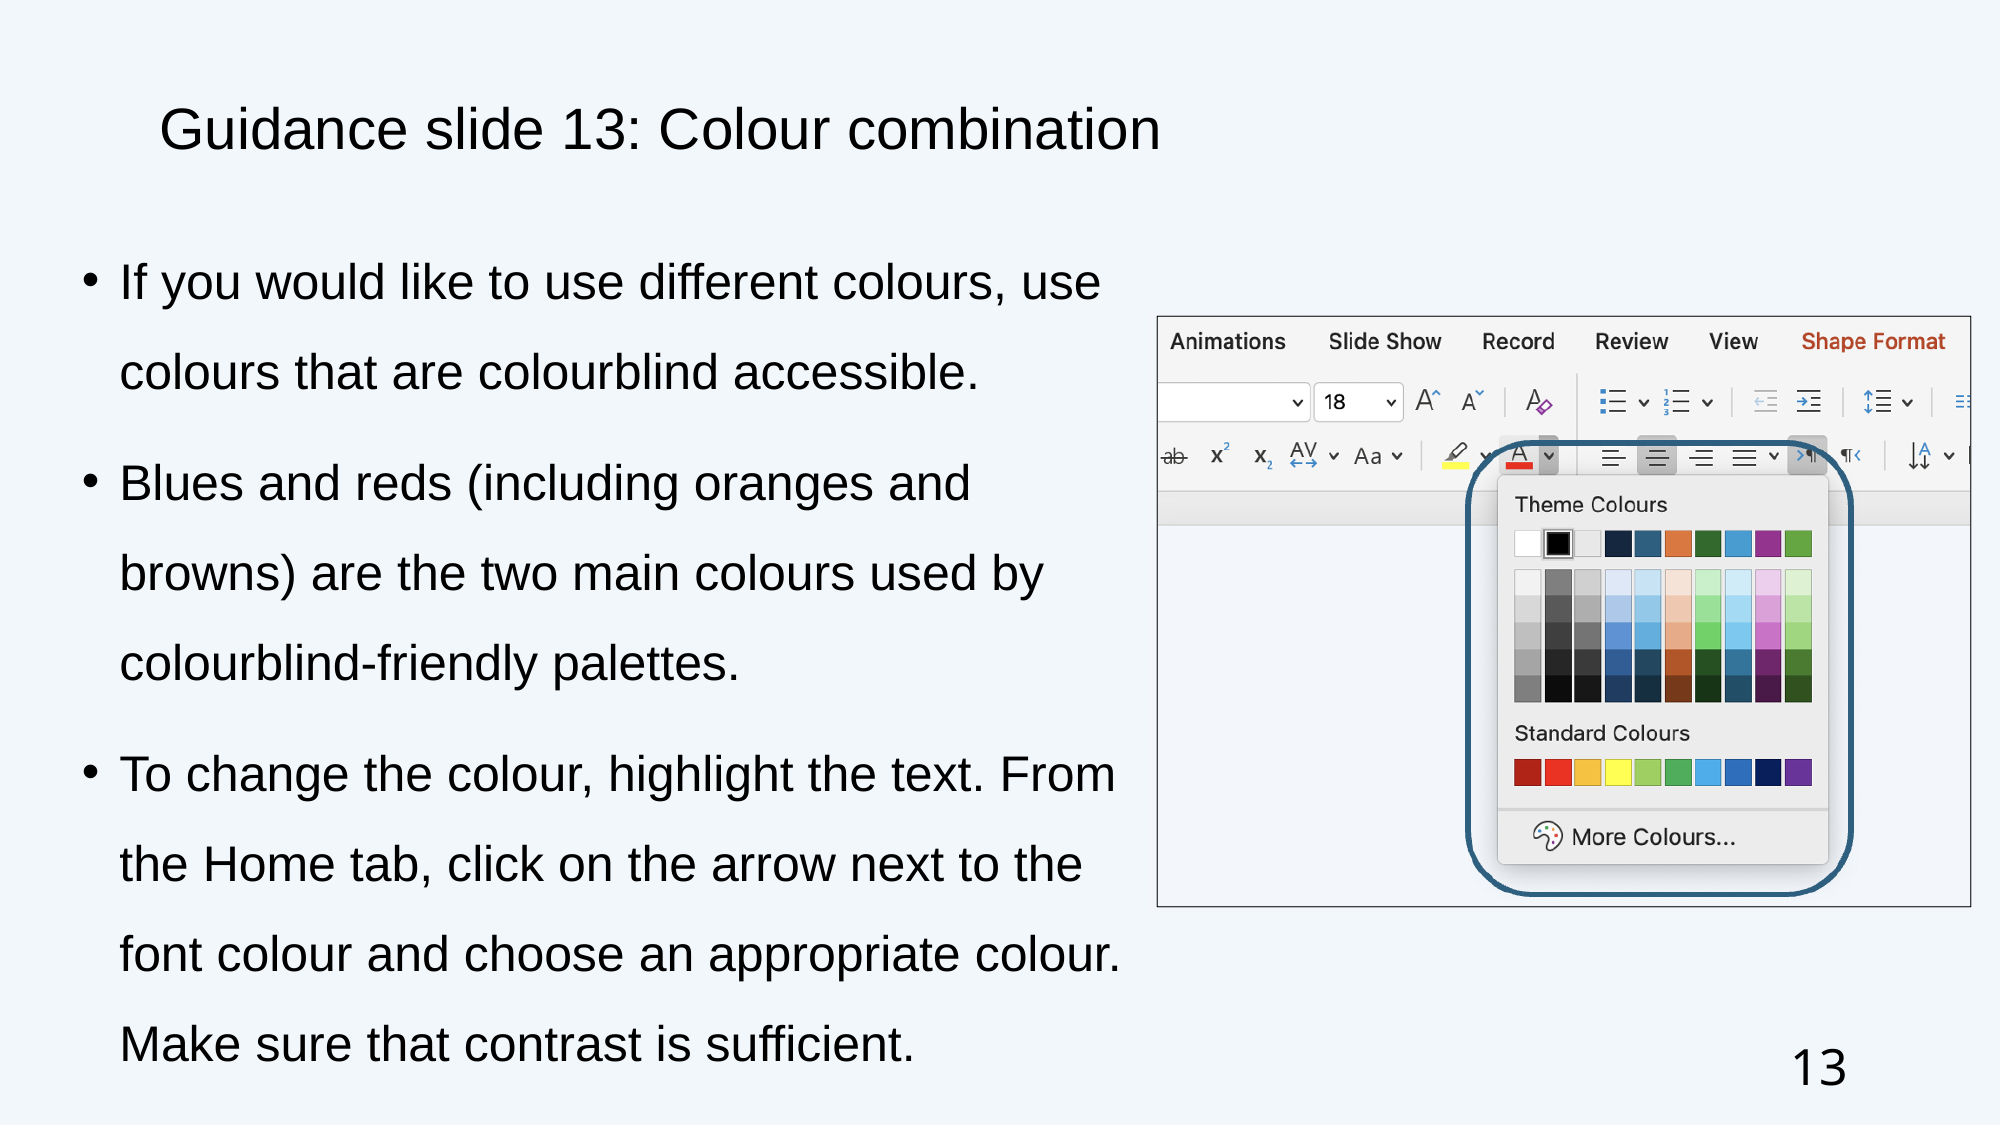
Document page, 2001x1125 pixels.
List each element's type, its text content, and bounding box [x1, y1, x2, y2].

picture [1147, 308, 1979, 914]
list If you would like to use different colours, use colours that are colourblind accessible. Blues and reds (including oranges and browns) are the two main colours used by colourblind-friendly palettes. To change the colour, highlight the text. From the Home tab, click on the arrow next to the font colour and choose an appropriate colour. Make sure that contrast is sufficient. [66, 212, 1149, 1103]
title Guidance slide 13: Colour combination [144, 22, 1307, 240]
slide_number 13 [1687, 1035, 1863, 1103]
